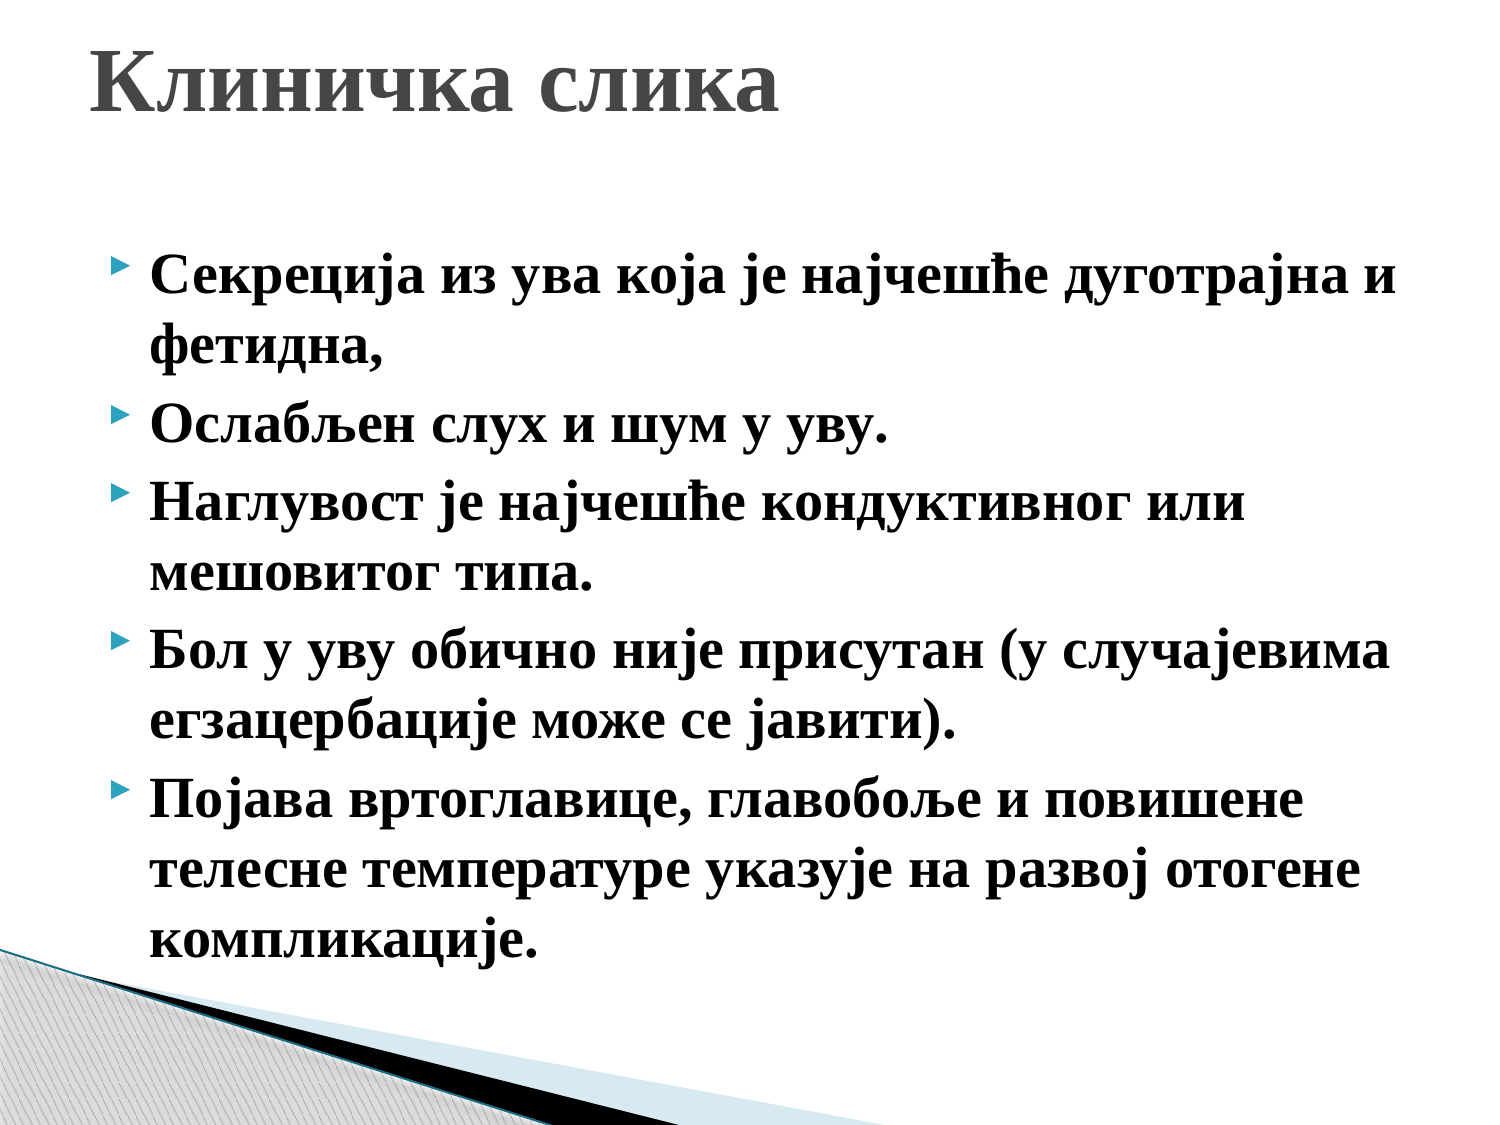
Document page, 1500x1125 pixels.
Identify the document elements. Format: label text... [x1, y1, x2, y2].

title Клиничка слика [75, 12, 1425, 138]
list Секреција из ува која је најчешће дуготрајна и фетидна, Ослабљен слух и шум у уву. Наглувост је најчешће кондуктивног или мешовитог типа. Бол у уву обично није присутан (у случајевима егзацербације може се јавити). Појава вртоглавице, главобоље и повишене телесне температуре указује на развој отогене компликације. [75, 149, 1425, 1063]
